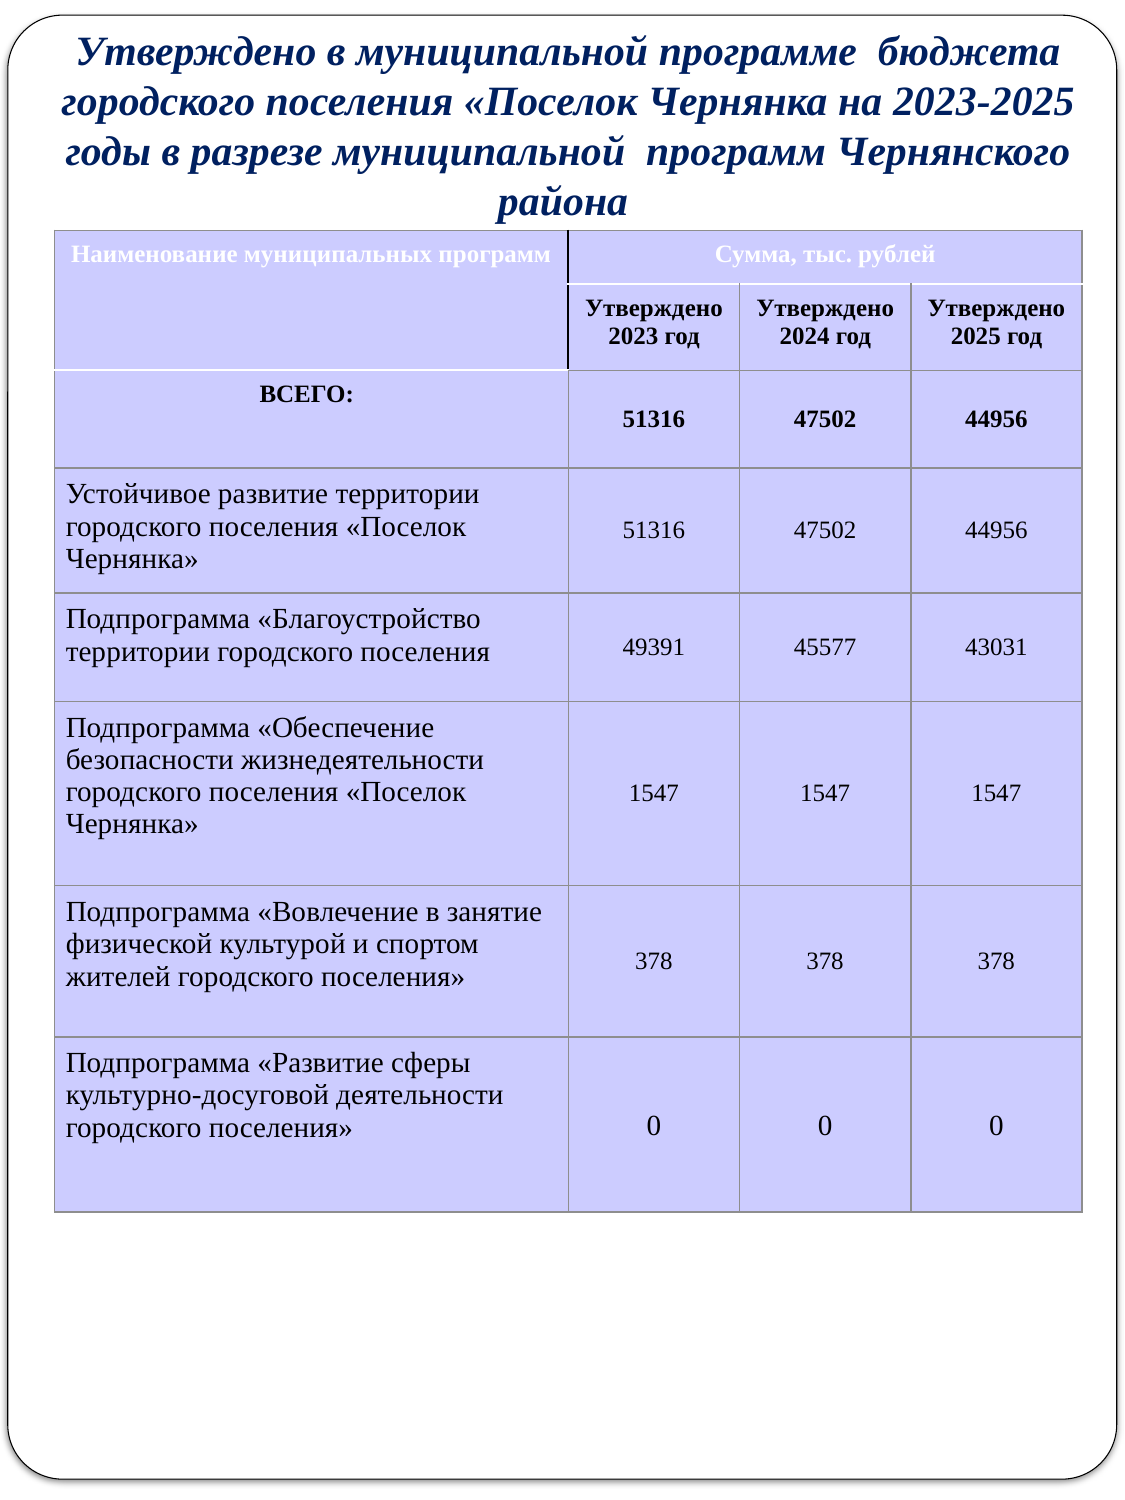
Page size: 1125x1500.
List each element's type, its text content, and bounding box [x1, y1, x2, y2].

table_cell 1547 [912, 702, 1081, 885]
table_cell Утверждено 2023 год [569, 285, 739, 370]
table_cell Подпрограмма «Благоустройство территории городского поселения [55, 594, 568, 701]
table_cell 1547 [740, 702, 910, 885]
table_cell Подпрограмма «Развитие сферы культурно-досуговой деятельности городского поселения» [55, 1038, 568, 1211]
table_cell 0 [569, 1038, 739, 1211]
table_cell Подпрограмма «Вовлечение в занятие физической культурой и спортом жителей городского поселения» [55, 886, 568, 1036]
table_cell 0 [740, 1038, 910, 1211]
table_cell 51316 [569, 469, 739, 592]
table_cell 47502 [740, 371, 910, 467]
table_cell 45577 [740, 594, 910, 701]
table_cell 43031 [912, 594, 1081, 701]
table_cell 49391 [569, 594, 739, 701]
table_cell 47502 [740, 469, 910, 592]
table_cell Утверждено 2024 год [740, 285, 910, 370]
table_cell Утверждено 2025 год [912, 285, 1081, 370]
table_cell Подпрограмма «Обеспечение безопасности жизнедеятельности городского поселения «Поселок Чернянка» [55, 702, 568, 885]
table_header Наименование муниципальных программ [55, 231, 567, 369]
table_cell 44956 [912, 371, 1081, 467]
table_cell 378 [912, 886, 1081, 1036]
table_cell 378 [569, 886, 739, 1036]
table_cell 51316 [569, 371, 739, 467]
table_cell ВСЕГО: [55, 371, 568, 467]
table_cell 378 [740, 886, 910, 1036]
table_cell 0 [912, 1038, 1081, 1211]
table_header Сумма, тыс. рублей [569, 231, 1081, 283]
table_cell 1547 [569, 702, 739, 885]
table_cell Устойчивое развитие территории городского поселения «Поселок Чернянка» [55, 469, 568, 592]
text_box Утверждено в муниципальной программе бюджета городского поселения «Поселок Чернянка на 2023-2025 годы в разрезе муниципальной программ Чернянского района [42, 16, 1094, 232]
table_cell 44956 [912, 469, 1081, 592]
